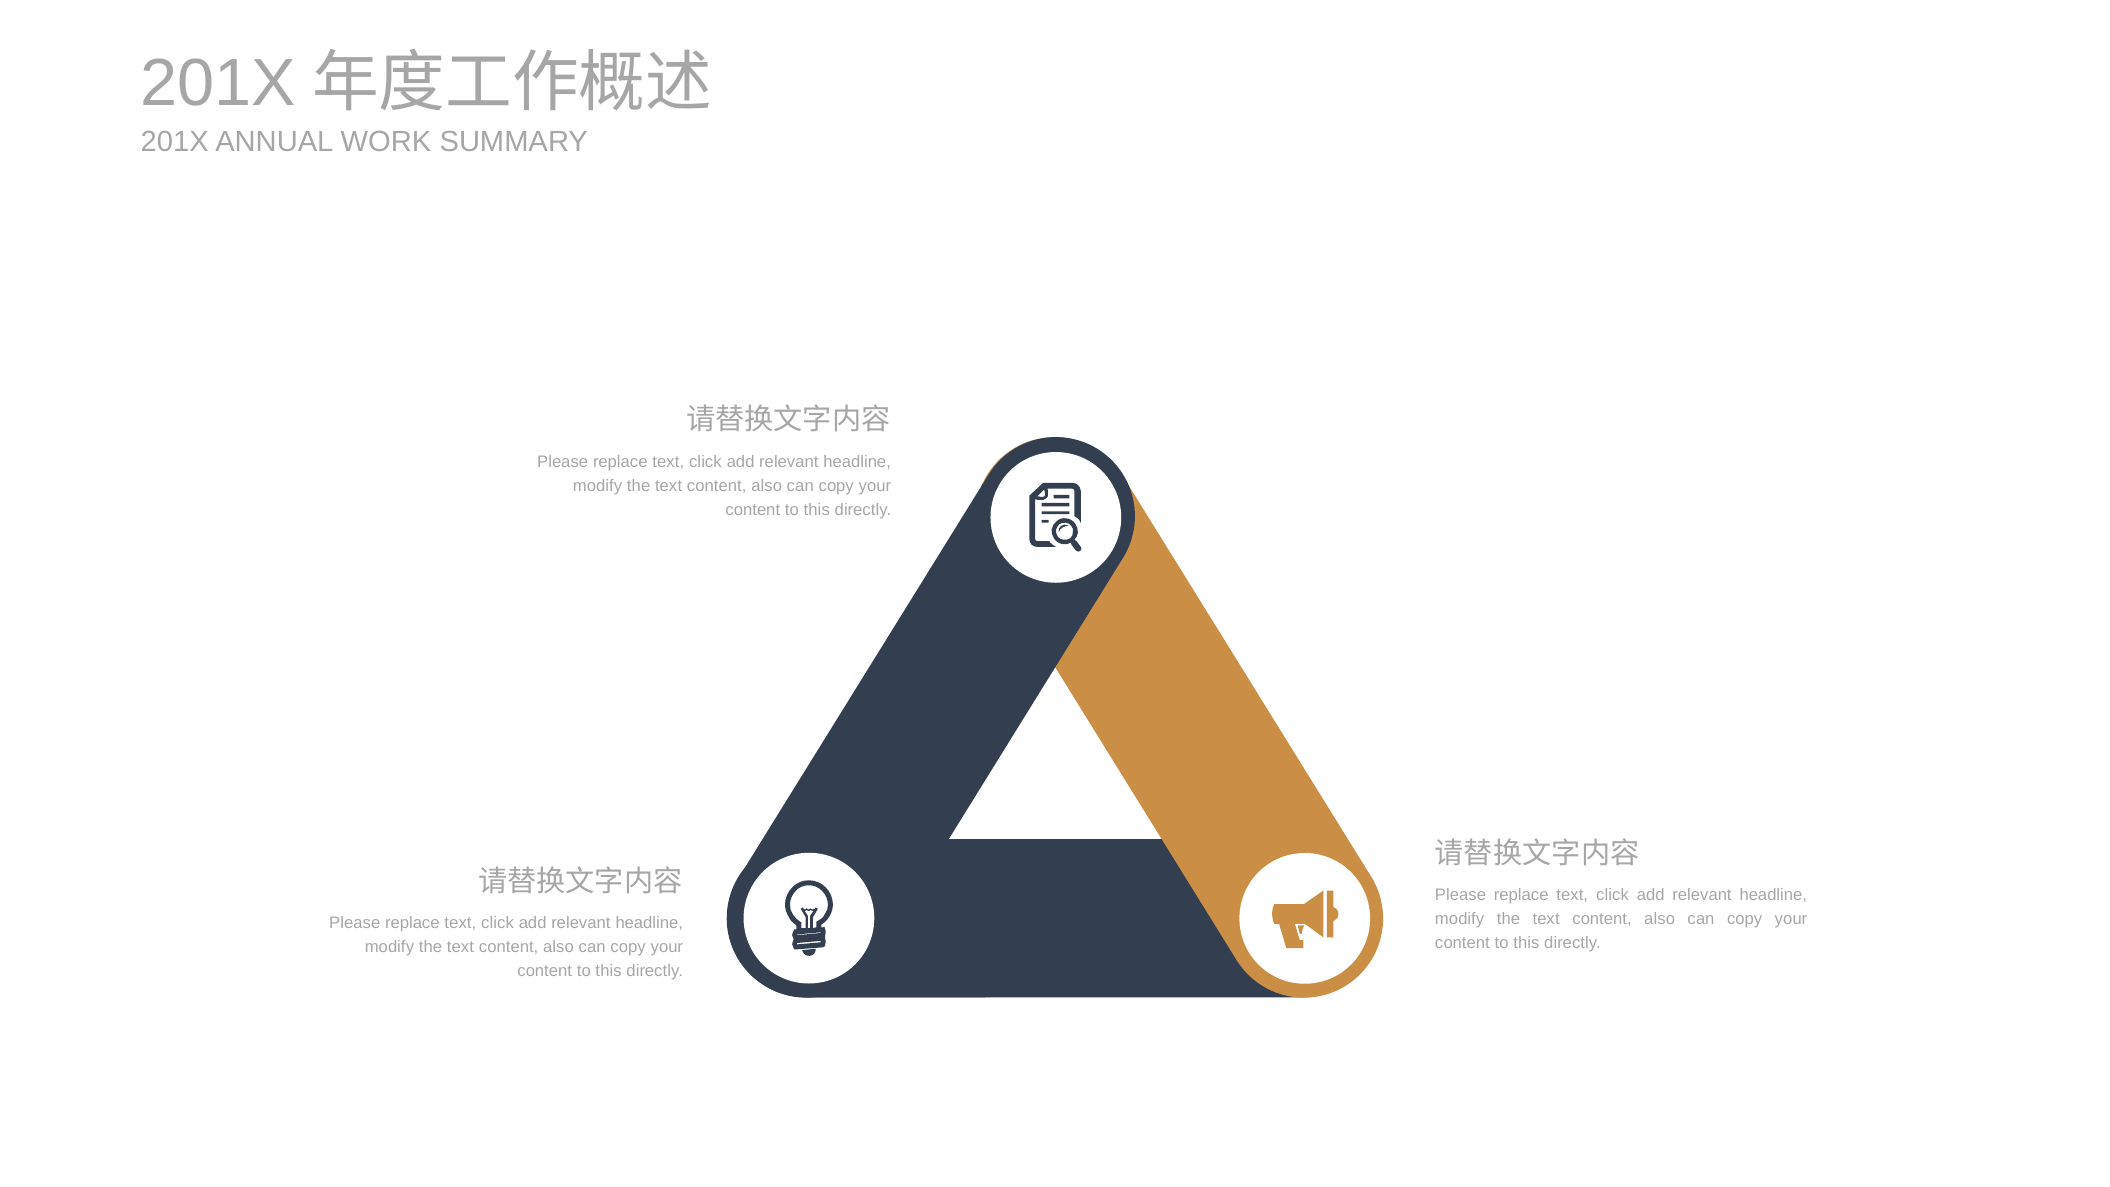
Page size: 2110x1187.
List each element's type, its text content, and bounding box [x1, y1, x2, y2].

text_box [518, 386, 907, 525]
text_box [1420, 819, 1823, 959]
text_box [726, 401, 1383, 1034]
text_box 201X年度工作概述 [140, 38, 789, 119]
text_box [310, 847, 699, 986]
text_box 201X ANNUAL WORK SUMMARY [140, 122, 602, 158]
